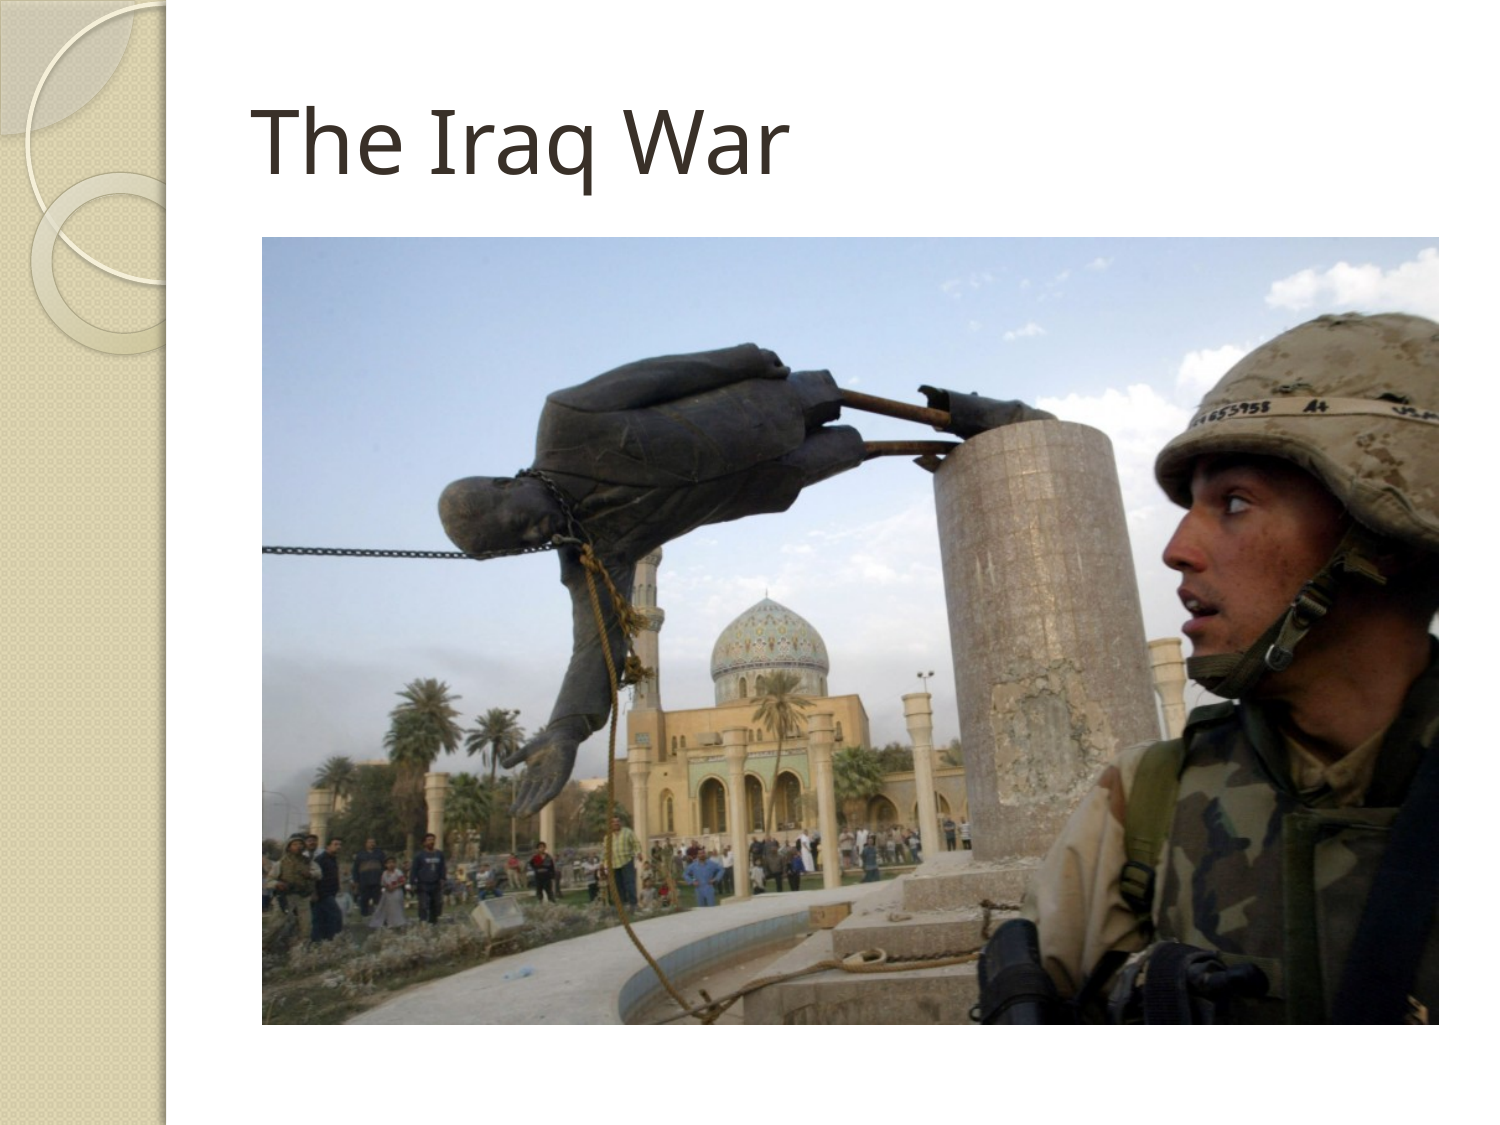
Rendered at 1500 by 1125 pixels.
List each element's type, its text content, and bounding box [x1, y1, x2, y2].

title The Iraq War [235, 45, 1466, 233]
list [262, 237, 1439, 1026]
